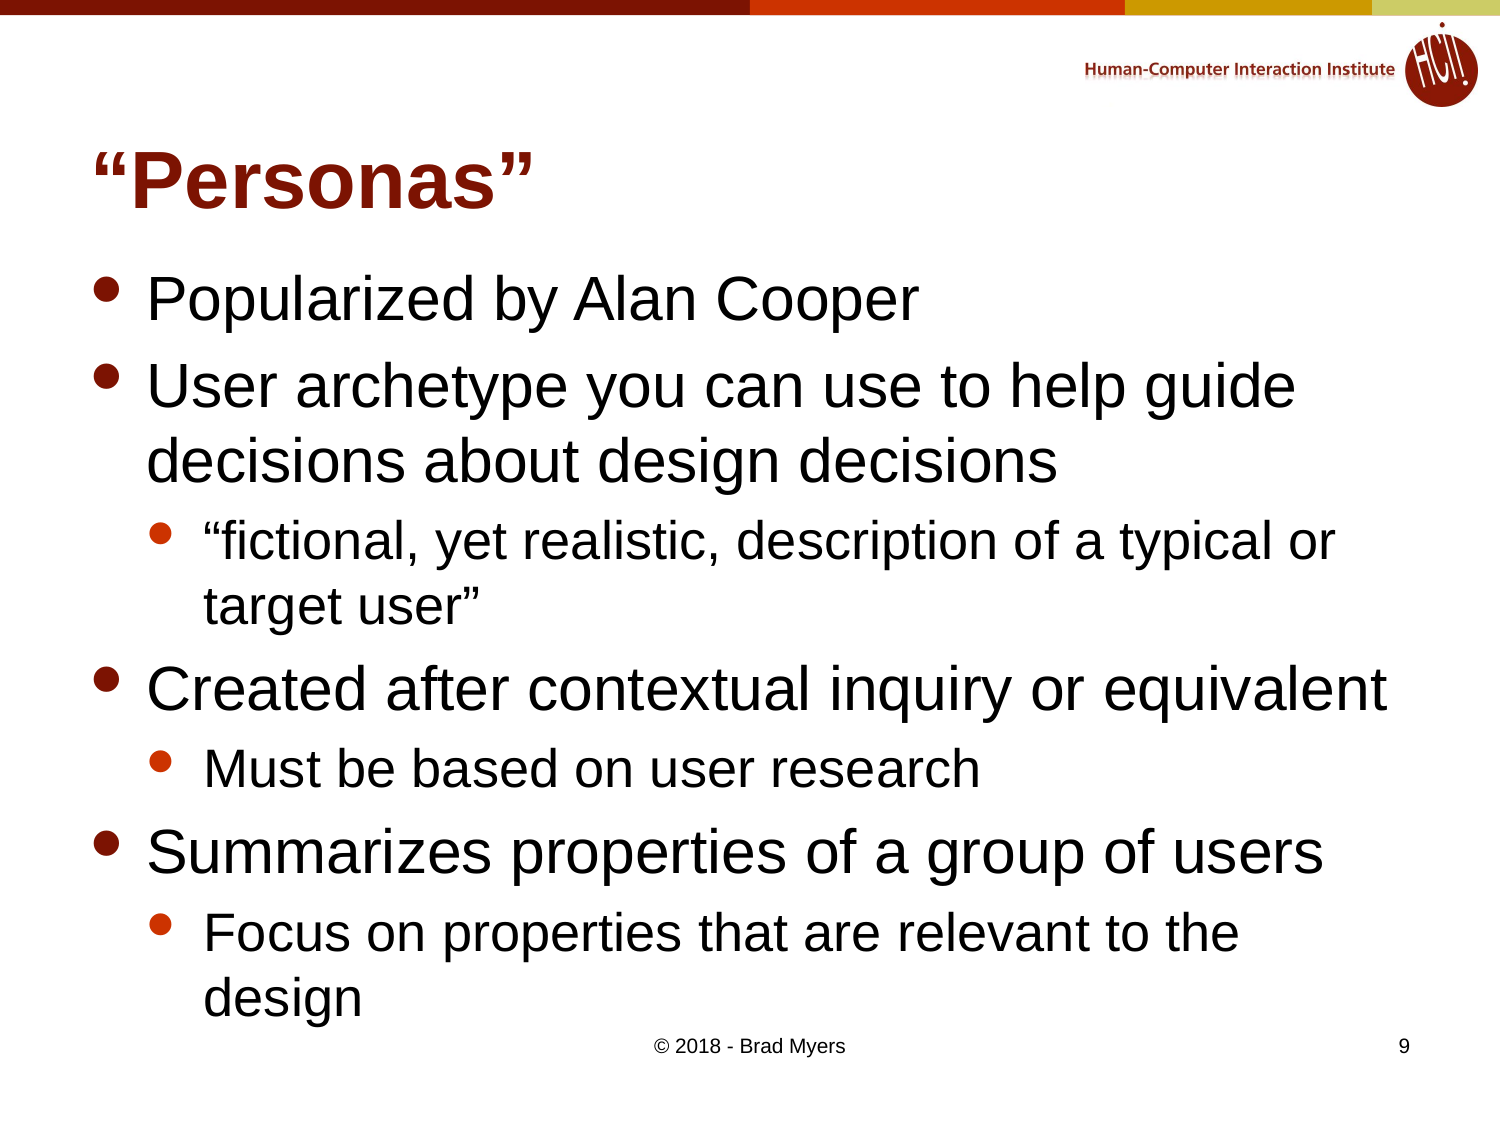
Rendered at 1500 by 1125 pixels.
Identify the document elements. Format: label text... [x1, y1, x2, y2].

slide_number 9 [1074, 1024, 1426, 1101]
picture [1313, 22, 1478, 107]
footer © 2018 - Brad Myers [512, 1024, 988, 1101]
list Popularized by Alan Cooper User archetype you can use to help guide decisions about design decisions “fictional, yet realistic, description of a typical or target user” Created after contextual inquiry or equivalent Must be based on user research Summarizes properties of a group of users Focus on properties that are relevant to the design [74, 249, 1426, 1006]
title “Personas” [74, 19, 1313, 233]
